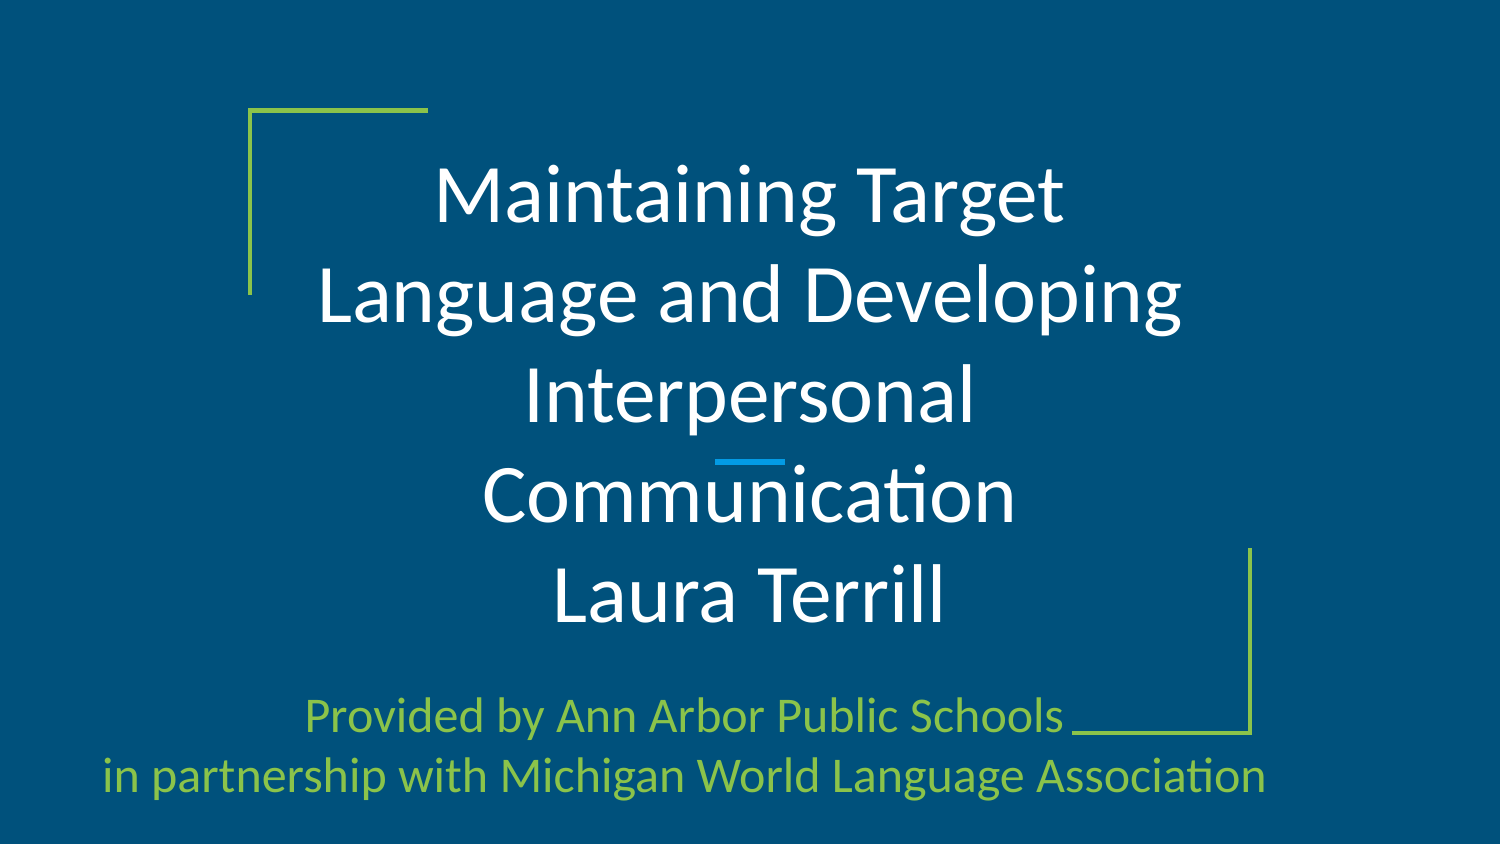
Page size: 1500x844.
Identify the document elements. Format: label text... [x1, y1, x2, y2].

picture [550, 183, 557, 207]
picture [679, 183, 686, 207]
picture [741, 183, 748, 207]
picture [608, 170, 631, 207]
picture [936, 182, 957, 207]
picture [1039, 170, 1062, 207]
subtitle Provided by Ann Arbor Public Schools in partnership with Michigan World Language Association [0, 667, 1407, 844]
picture [897, 182, 924, 207]
picture [1000, 182, 1034, 207]
picture [440, 169, 497, 207]
picture [857, 169, 895, 207]
title Maintaining Target Language and Developing Interpersonal Communication Laura Terrill [263, 207, 1237, 654]
picture [803, 182, 835, 207]
picture [963, 182, 995, 207]
picture [511, 182, 538, 207]
picture [678, 165, 687, 174]
picture [549, 165, 558, 174]
picture [569, 182, 601, 207]
picture [698, 182, 730, 207]
picture [760, 182, 792, 207]
picture [640, 182, 667, 207]
picture [740, 165, 749, 174]
